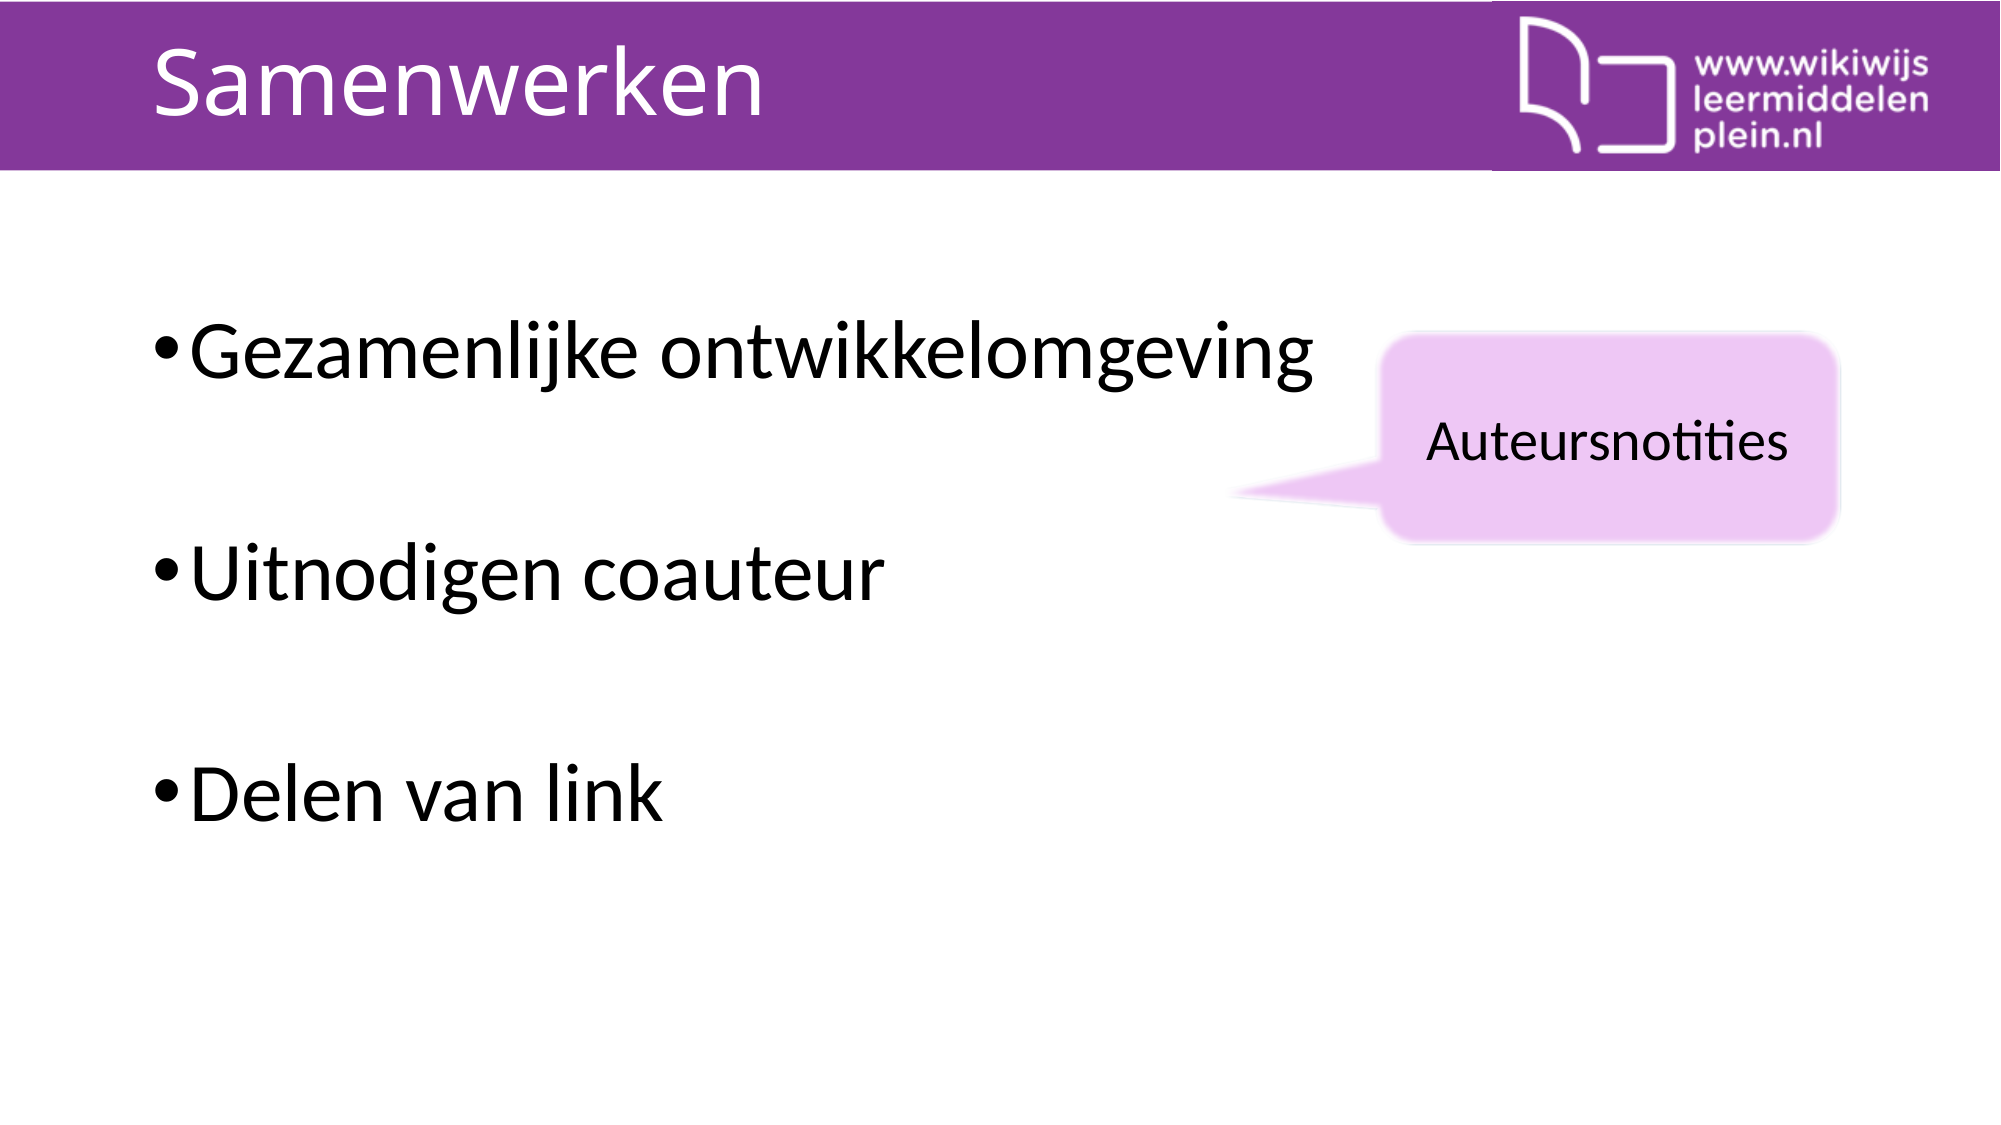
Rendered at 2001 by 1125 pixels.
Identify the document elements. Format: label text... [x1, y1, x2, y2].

text_box Auteursnotities [1242, 334, 1838, 542]
title Samenwerken [137, 1, 1375, 171]
picture [1492, 1, 2000, 171]
text_box [0, 1, 137, 171]
list Gezamenlijke ontwikkelomgeving Uitnodigen coauteur Delen van link [137, 299, 1863, 1014]
text_box [1375, 1, 1492, 171]
